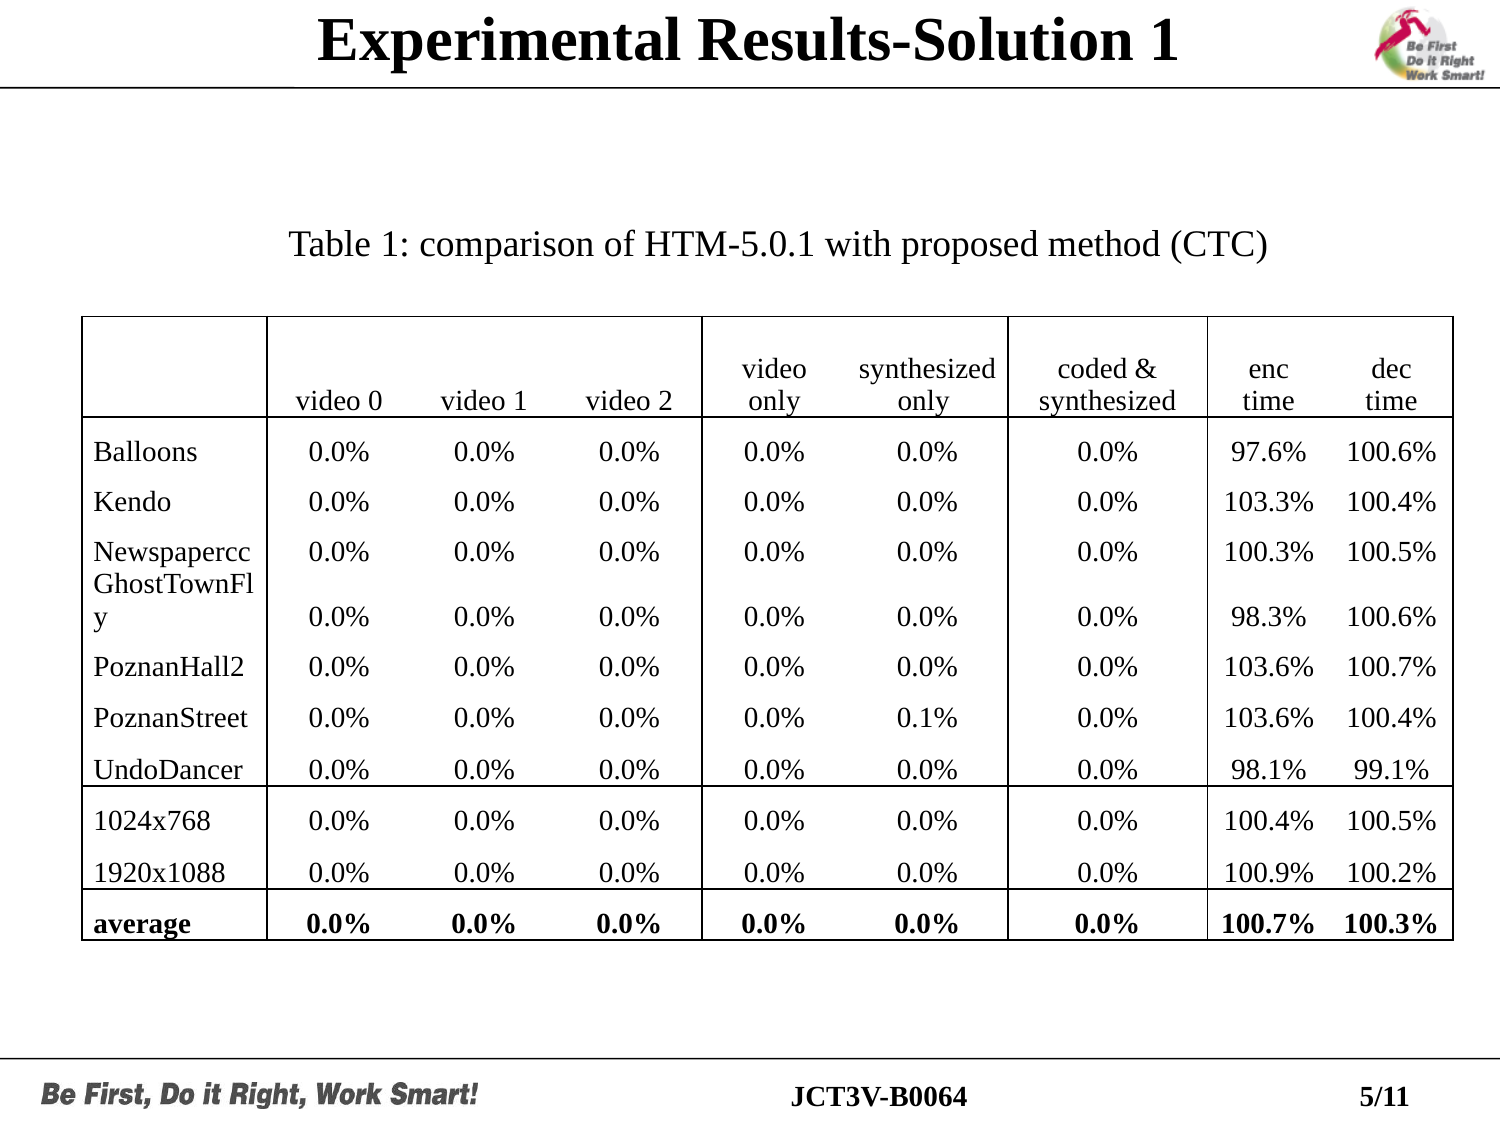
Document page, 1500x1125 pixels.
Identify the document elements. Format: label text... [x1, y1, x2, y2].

table_cell 0.0% [1009, 787, 1207, 836]
table_cell 1920x1088 [83, 836, 266, 888]
table_cell 0.0% [268, 733, 412, 785]
table_cell 0.0% [268, 787, 412, 836]
table_cell 0.0% [1009, 418, 1207, 467]
table_header synthesized only [847, 317, 1007, 416]
table_cell PoznanStreet [83, 683, 266, 733]
table_cell 0.0% [703, 683, 847, 733]
table_cell 99.1% [1330, 733, 1452, 785]
table_cell 0.0% [412, 568, 557, 633]
table_cell 0.0% [557, 518, 701, 568]
table_cell 0.0% [847, 467, 1007, 518]
table_cell 0.0% [1009, 568, 1207, 633]
table_cell 0.0% [847, 633, 1007, 683]
table_cell 0.0% [268, 467, 412, 518]
table_cell 0.0% [703, 568, 847, 633]
table_cell Kendo [83, 467, 266, 518]
table_cell 100.3% [1330, 890, 1452, 939]
table_cell 1024x768 [83, 787, 266, 836]
table_cell 103.3% [1208, 467, 1330, 518]
table_cell 100.7% [1208, 890, 1330, 939]
table_cell 0.0% [703, 518, 847, 568]
table_cell 0.0% [847, 418, 1007, 467]
table_cell 0.0% [412, 733, 557, 785]
table_cell 0.0% [1009, 633, 1207, 683]
table_header video 2 [557, 317, 701, 416]
table_cell 0.0% [557, 633, 701, 683]
table_cell 100.2% [1330, 836, 1452, 888]
table_cell 98.3% [1208, 568, 1330, 633]
text_box Experimental Results-Solution 1 [74, 0, 1425, 129]
table_cell 0.0% [557, 467, 701, 518]
text_box Table 1: comparison of HTM-5.0.1 with proposed method (CTC) [273, 211, 1285, 272]
table_cell 103.6% [1208, 683, 1330, 733]
table_header dec time [1330, 317, 1452, 416]
text_box JCT3V-B0064 [632, 1065, 983, 1125]
table_cell GhostTownFly [83, 568, 266, 633]
table_cell 100.6% [1330, 418, 1452, 467]
table_cell 100.4% [1330, 683, 1452, 733]
table_cell 0.0% [1009, 518, 1207, 568]
table_header [83, 317, 266, 416]
table_cell 0.0% [1009, 733, 1207, 785]
table_cell 0.0% [847, 568, 1007, 633]
table_cell 0.0% [703, 890, 847, 939]
table_cell 0.0% [412, 467, 557, 518]
table_cell 0.0% [703, 787, 847, 836]
table_cell 0.0% [557, 683, 701, 733]
table_cell 0.0% [557, 890, 701, 939]
table_cell UndoDancer [83, 733, 266, 785]
table_cell 100.9% [1208, 836, 1330, 888]
slide_number 5/11 [1074, 1065, 1425, 1125]
table_cell 0.0% [847, 890, 1007, 939]
table_cell 0.0% [703, 733, 847, 785]
table_cell 0.0% [268, 633, 412, 683]
table_cell 0.1% [847, 683, 1007, 733]
table_cell 0.0% [412, 836, 557, 888]
table_cell 0.0% [268, 518, 412, 568]
table_cell 100.6% [1330, 568, 1452, 633]
table_cell 0.0% [847, 836, 1007, 888]
table_cell 0.0% [1009, 836, 1207, 888]
table_cell 0.0% [268, 836, 412, 888]
table_cell 0.0% [412, 890, 557, 939]
table_cell 0.0% [412, 518, 557, 568]
table_cell 0.0% [703, 836, 847, 888]
table_cell 0.0% [412, 633, 557, 683]
table_cell 0.0% [847, 787, 1007, 836]
table_cell Newspapercc [83, 518, 266, 568]
table_cell 97.6% [1208, 418, 1330, 467]
table_cell average [83, 890, 266, 939]
table_cell 0.0% [557, 733, 701, 785]
table_cell 0.0% [412, 787, 557, 836]
table_cell 0.0% [1009, 467, 1207, 518]
picture [1425, 5, 1489, 83]
table_cell Balloons [83, 418, 266, 467]
table_cell 0.0% [703, 467, 847, 518]
table_header video only [703, 317, 847, 416]
table_cell 98.1% [1208, 733, 1330, 785]
table_cell 0.0% [268, 890, 412, 939]
table_cell 0.0% [1009, 890, 1207, 939]
table_cell 0.0% [557, 787, 701, 836]
picture [41, 1082, 478, 1109]
table_cell 100.4% [1330, 467, 1452, 518]
table_cell 100.3% [1208, 518, 1330, 568]
table_cell 0.0% [268, 418, 412, 467]
table_cell 0.0% [412, 683, 557, 733]
table_cell 0.0% [557, 418, 701, 467]
table_cell 103.6% [1208, 633, 1330, 683]
table_header video 0 [268, 317, 412, 416]
table_header video 1 [412, 317, 557, 416]
table_cell 0.0% [557, 836, 701, 888]
table_cell 0.0% [557, 568, 701, 633]
table_cell PoznanHall2 [83, 633, 266, 683]
table_cell 0.0% [847, 733, 1007, 785]
table_cell 0.0% [703, 633, 847, 683]
table_cell 0.0% [268, 568, 412, 633]
table_cell 100.5% [1330, 787, 1452, 836]
table_cell 0.0% [412, 418, 557, 467]
table_cell 100.4% [1208, 787, 1330, 836]
table_cell 0.0% [703, 418, 847, 467]
table_cell 0.0% [847, 518, 1007, 568]
table_cell 0.0% [1009, 683, 1207, 733]
table_header enc time [1208, 317, 1330, 416]
table_cell 100.5% [1330, 518, 1452, 568]
table_cell 0.0% [268, 683, 412, 733]
table_cell 100.7% [1330, 633, 1452, 683]
table_header coded & synthesized [1009, 317, 1207, 416]
